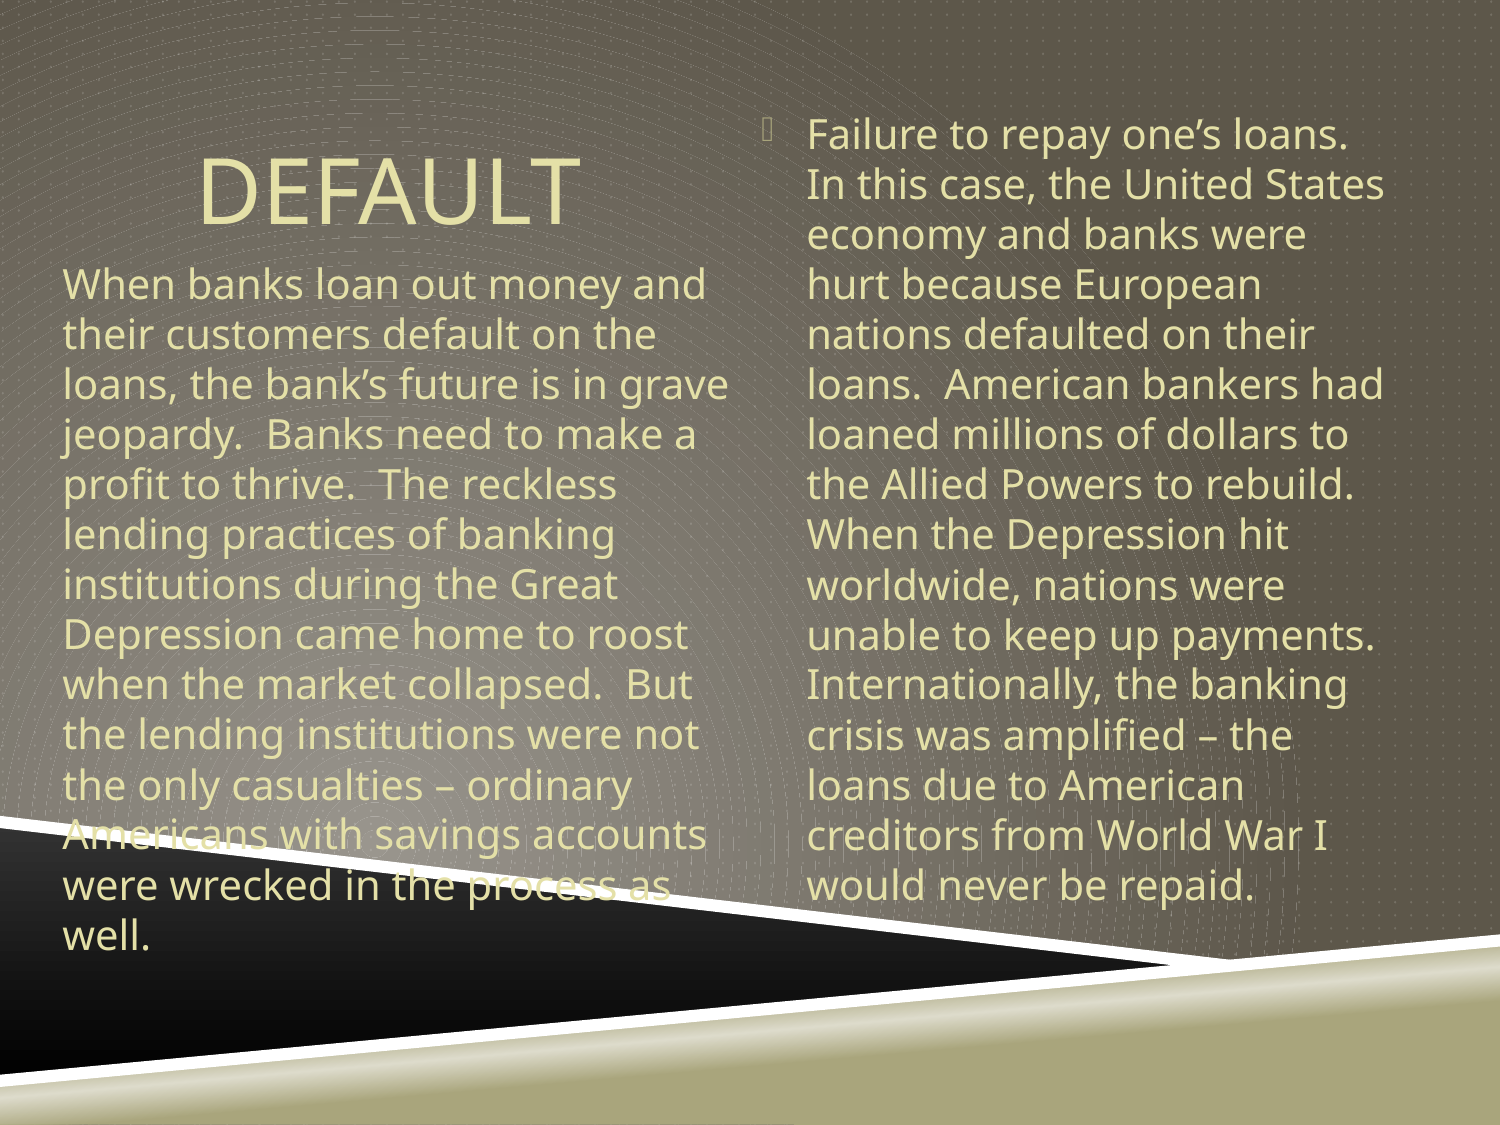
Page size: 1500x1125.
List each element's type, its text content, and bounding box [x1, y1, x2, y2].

list When banks loan out money and their customers default on the loans, the bank’s future is in grave jeopardy. Banks need to make a profit to thrive. The reckless lending practices of banking institutions during the Great Depression came home to roost when the market collapsed. But the lending institutions were not the only casualties – ordinary Americans with savings accounts were wrecked in the process as well. [62, 250, 763, 791]
title DEFAULT [111, 99, 666, 250]
list Failure to repay one’s loans. In this case, the United States economy and banks were hurt because European nations defaulted on their loans. American bankers had loaned millions of dollars to the Allied Powers to rebuild. When the Depression hit worldwide, nations were unable to keep up payments. Internationally, the banking crisis was amplified – the loans due to American creditors from World War I would never be repaid. [750, 99, 1388, 950]
